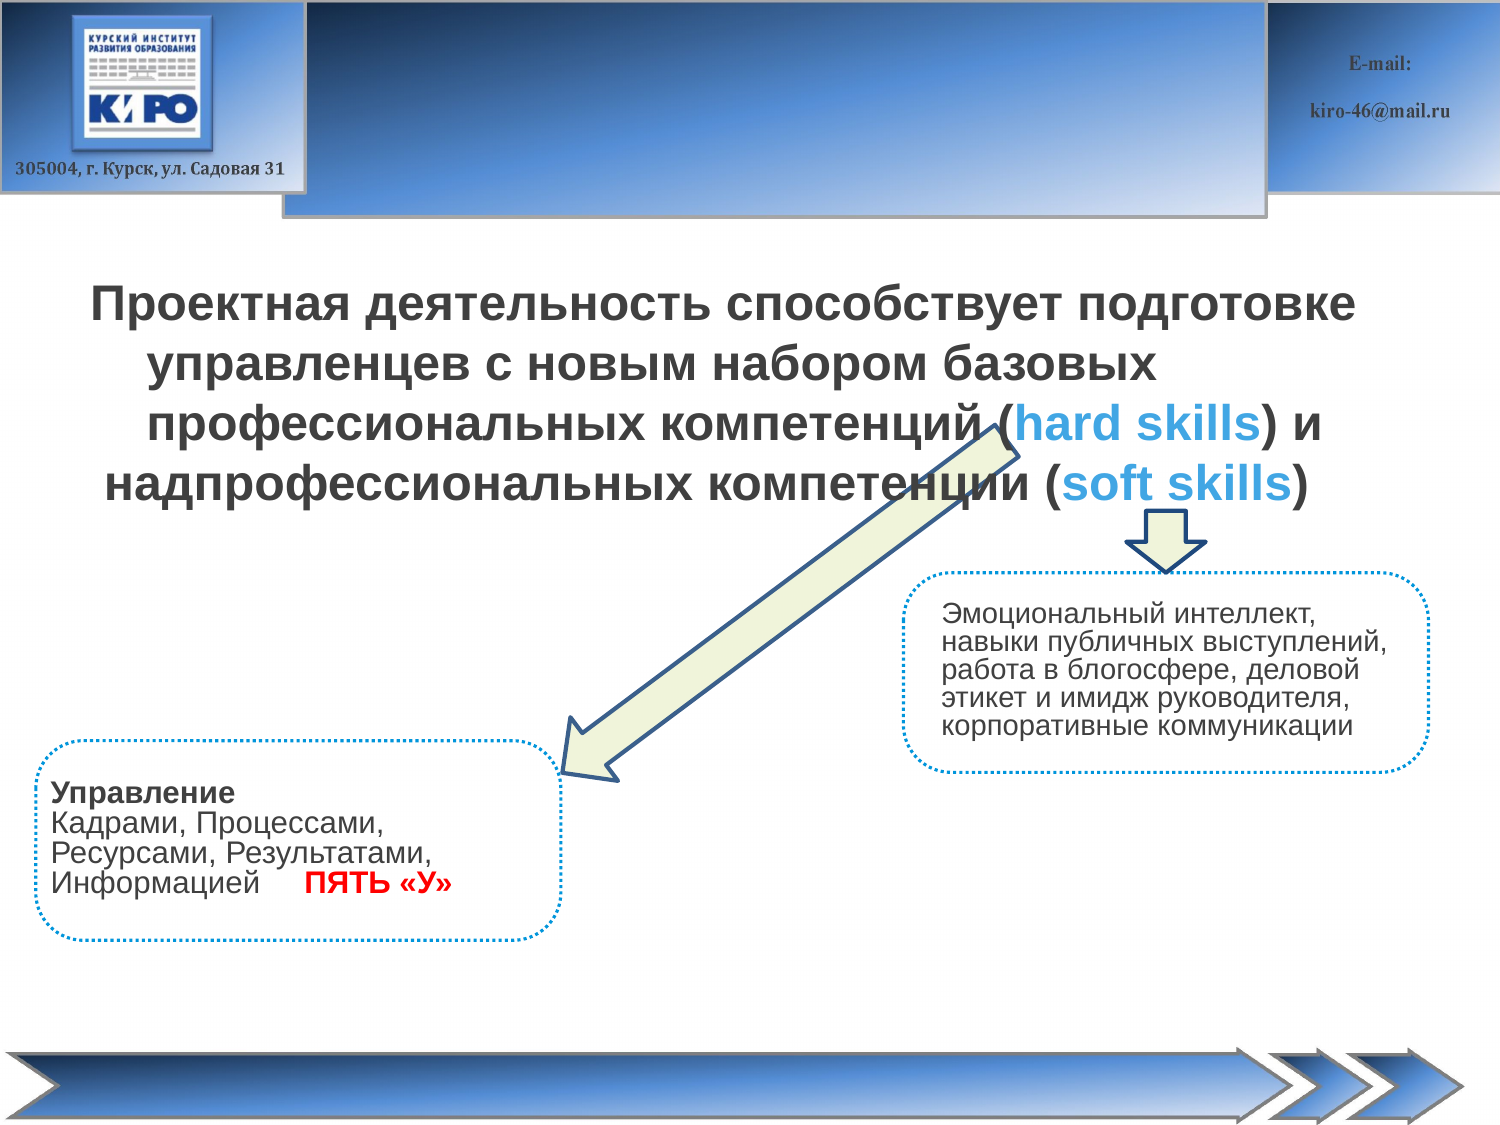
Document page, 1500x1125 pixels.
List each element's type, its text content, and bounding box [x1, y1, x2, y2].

picture [0, 0, 1500, 1125]
text_box [1124, 508, 1208, 575]
text_box [901, 570, 1431, 775]
text_box [33, 738, 563, 943]
list Проектная деятельность способствует подготовке управленцев с новым набором базовых профессиональных компетенций (hard skills) и надпрофессиональных компетенции (soft skills) [75, 262, 1425, 916]
text_box Эмоциональный интеллект, навыки публичных выступлений, работа в блогосфере, деловой этикет и имидж руководителя, корпоративные коммуникации [926, 594, 1406, 749]
